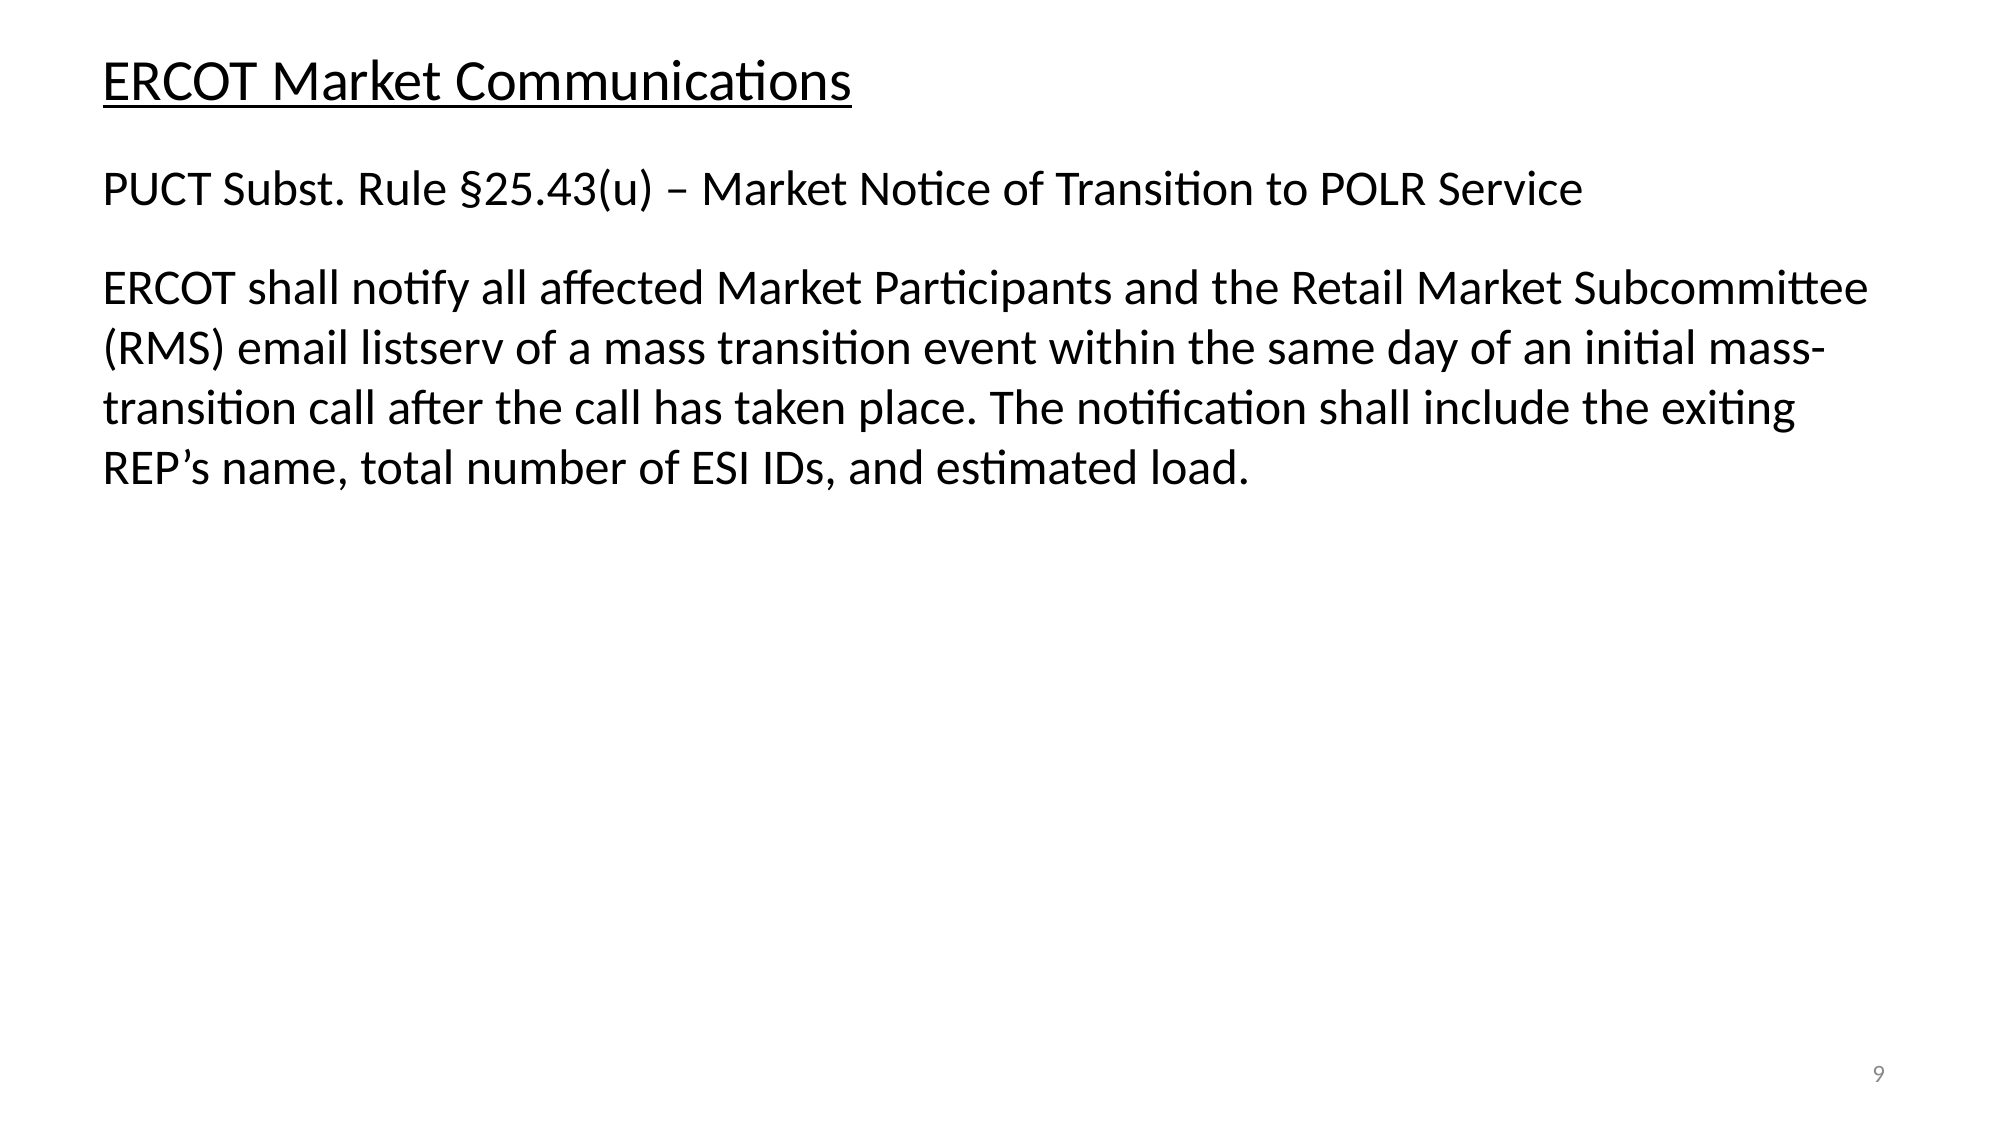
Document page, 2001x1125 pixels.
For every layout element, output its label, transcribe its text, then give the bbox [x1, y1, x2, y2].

title ERCOT Market Communications [87, 24, 1900, 130]
slide_number 9 [1433, 1042, 1900, 1103]
list PUCT Subst. Rule §25.43(u) – Market Notice of Transition to POLR Service ERCOT shall notify all affected Market Participants and the Retail Market Subcommittee (RMS) email listserv of a mass transition event within the same day of an initial mass-transition call after the call has taken place. The notification shall include the exiting REP’s name, total number of ESI IDs, and estimated load. [87, 147, 1900, 1073]
